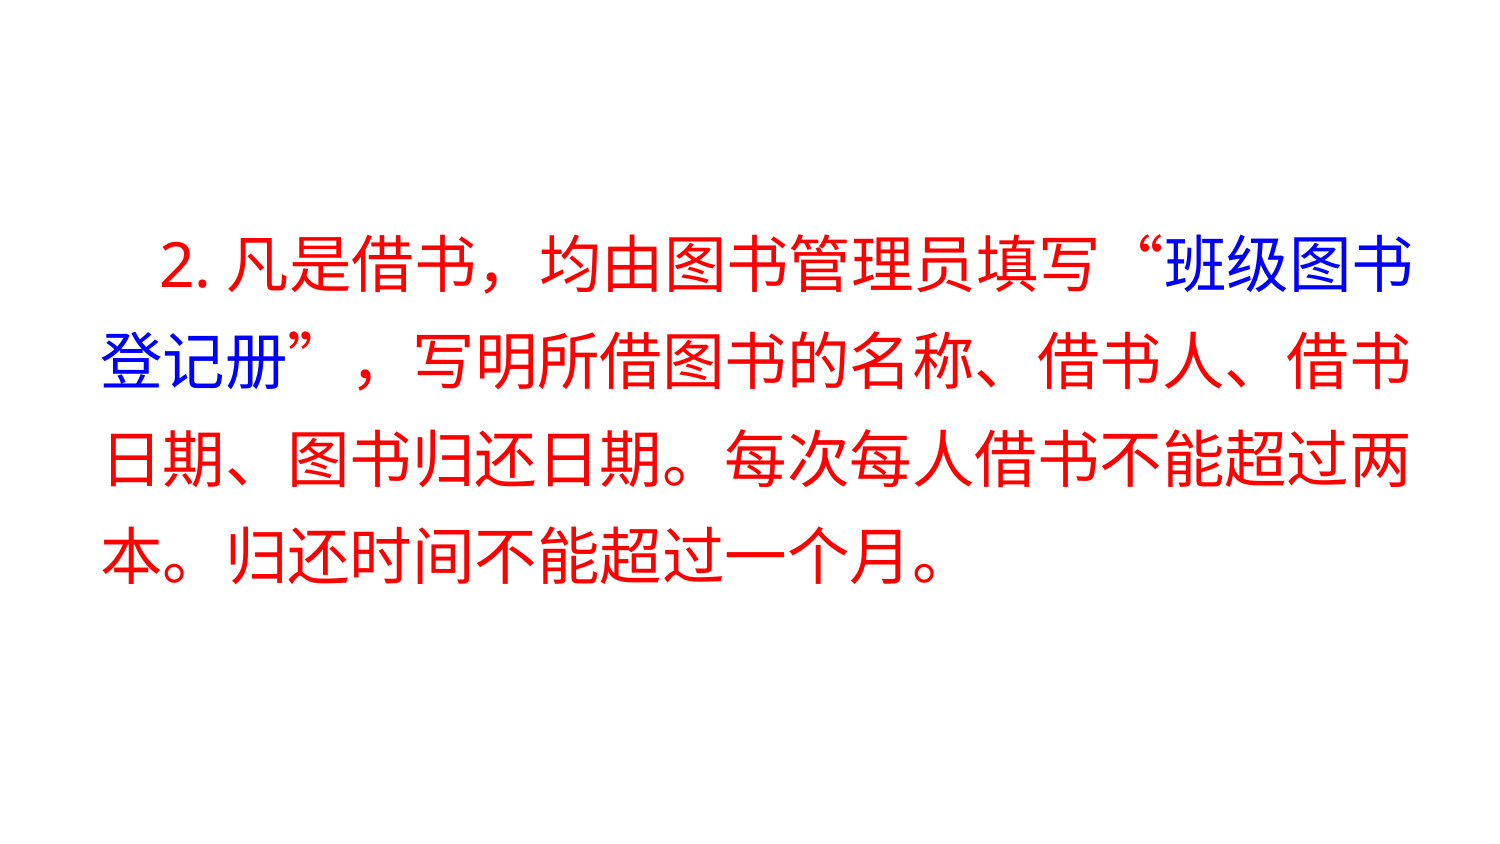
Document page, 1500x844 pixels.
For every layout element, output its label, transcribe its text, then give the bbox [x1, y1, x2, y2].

text_box 2.凡是借书，均由图书管理员填写“班级图书登记册”，写明所借图书的名称、借书人、借书日期、图书归还日期。每次每人借书不能超过两本。归还时间不能超过一个月。 [85, 195, 1456, 600]
